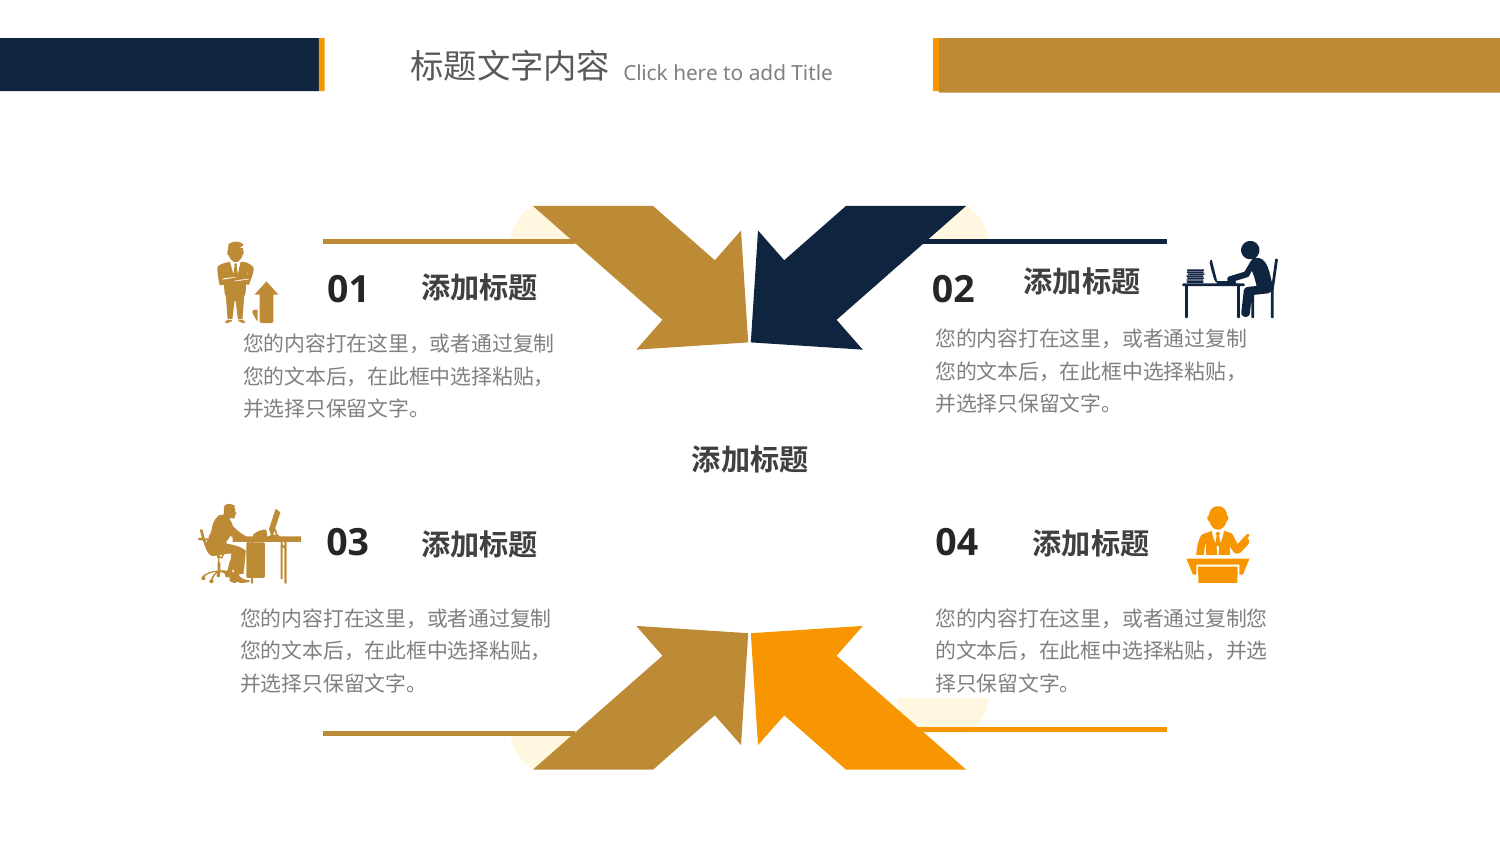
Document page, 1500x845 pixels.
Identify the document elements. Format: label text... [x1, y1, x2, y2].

text_box [933, 207, 989, 239]
text_box 您的内容打在这里，或者通过复制您的文本后，在此框中选择粘贴，并选择只保留文字。 [228, 592, 578, 702]
text_box 添加标题 [619, 435, 881, 482]
text_box 您的内容打在这里，或者通过复制您的文本后，在此框中选择粘贴，并选择只保留文字。 [924, 592, 1285, 702]
text_box [1187, 504, 1252, 586]
text_box 03 [278, 512, 431, 569]
text_box 您的内容打在这里，或者通过复制您的文本后，在此框中选择粘贴，并选择只保留文字。 [231, 318, 578, 427]
text_box 添加标题 [989, 519, 1193, 566]
text_box [510, 206, 566, 239]
text_box [530, 203, 751, 352]
text_box 您的内容打在这里，或者通过复制您的文本后，在此框中选择粘贴，并选择只保留文字。 [924, 312, 1278, 422]
text_box [250, 279, 281, 318]
text_box 添加标题 [980, 258, 1185, 305]
text_box 04 [873, 512, 1040, 569]
text_box [750, 203, 969, 352]
text_box 添加标题 [377, 263, 582, 310]
text_box 01 [265, 259, 432, 316]
text_box 02 [870, 259, 1037, 316]
text_box [196, 501, 304, 586]
text_box 03 [264, 512, 272, 527]
text_box [896, 697, 989, 727]
text_box [512, 742, 560, 768]
text_box [750, 623, 969, 772]
text_box [215, 239, 256, 326]
text_box 添加标题 [377, 520, 582, 567]
text_box [1183, 238, 1280, 312]
text_box [530, 623, 751, 772]
text_box 03 [267, 544, 278, 569]
